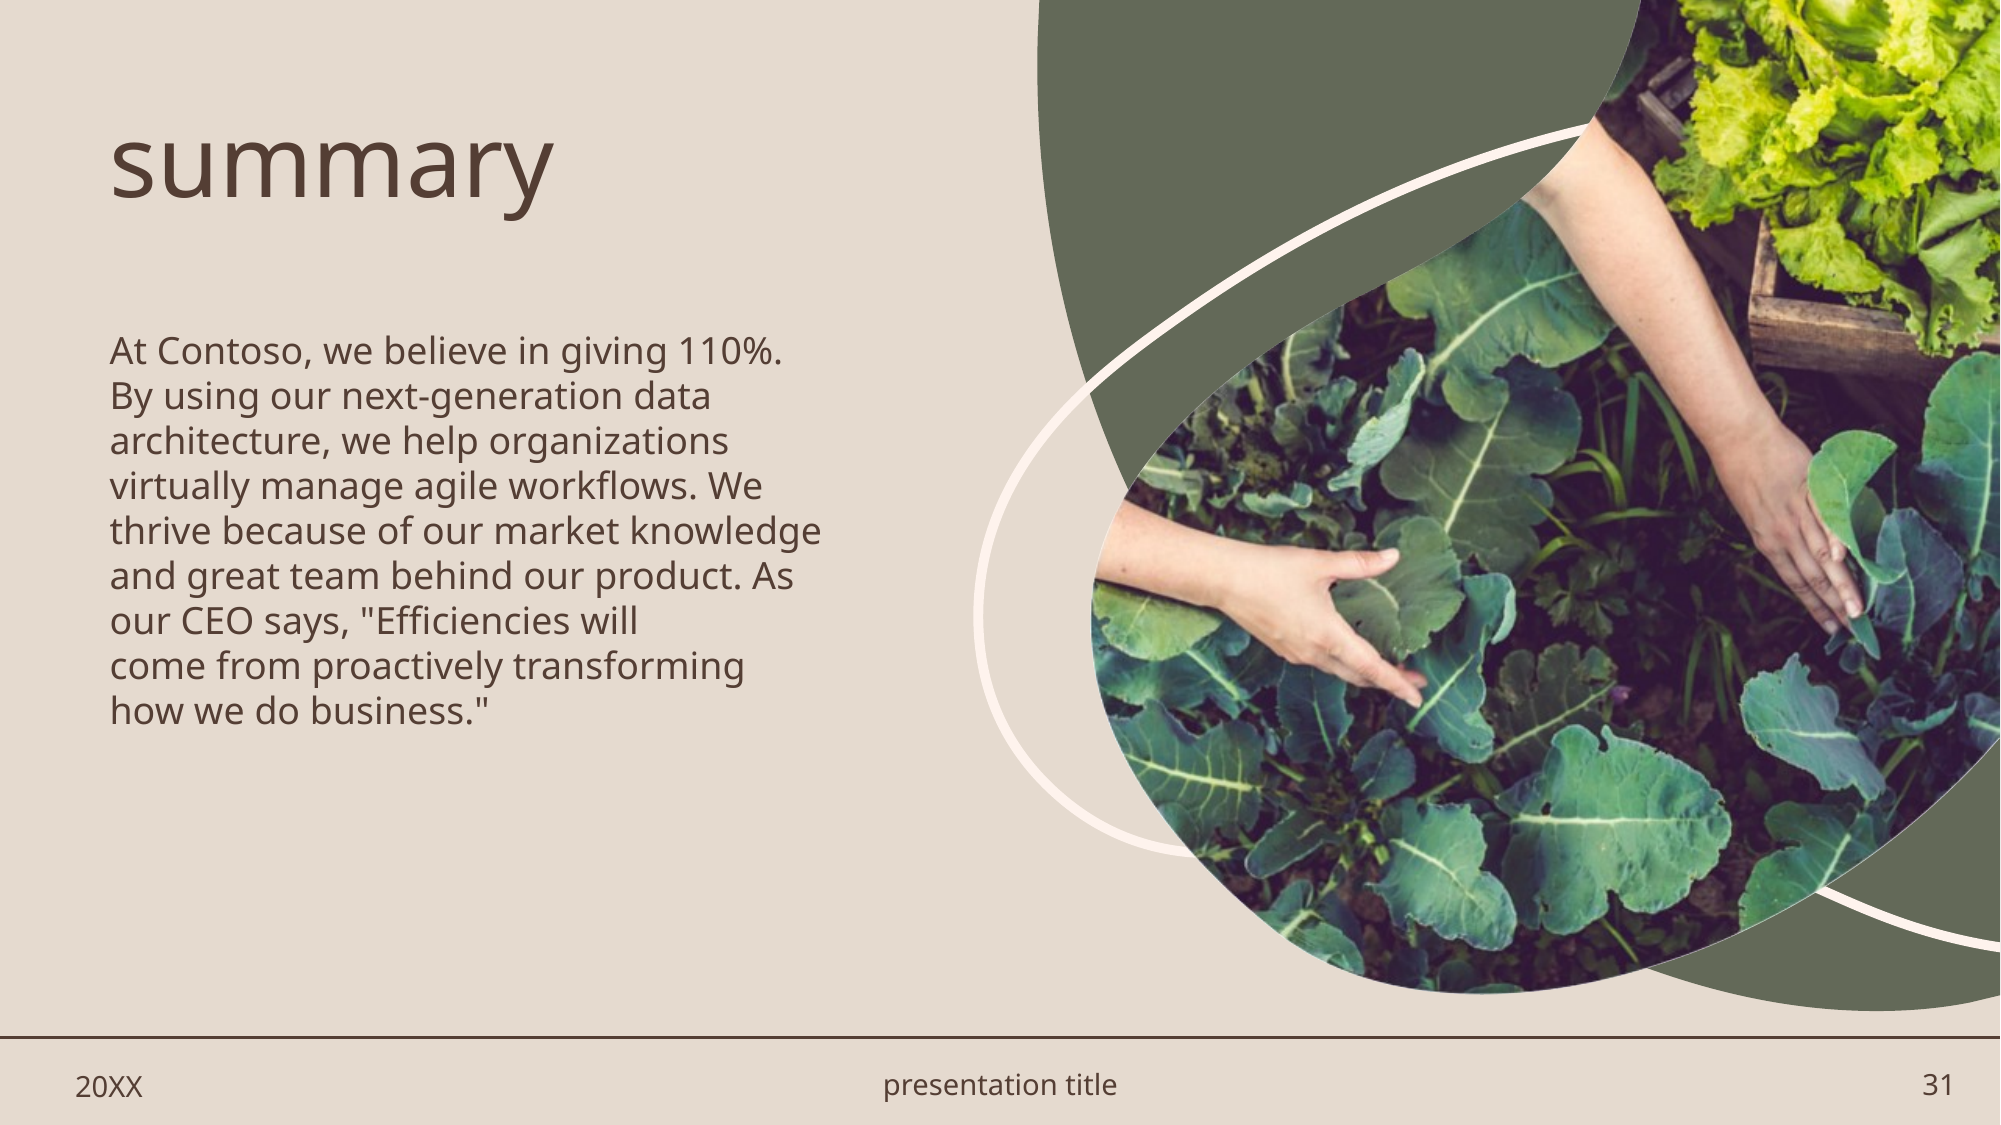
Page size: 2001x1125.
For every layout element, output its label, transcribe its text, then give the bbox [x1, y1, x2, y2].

footer presentation title [718, 1060, 1283, 1112]
list At Contoso, we believe in giving 110%. By using our next-generation data architecture, we help organizations virtually manage agile workflows. We thrive because of our market knowledge and great team behind our product. As our CEO says, "Efficiencies will come from proactively transforming how we do business."​ [94, 319, 845, 988]
picture [1090, 0, 2000, 995]
slide_number 20XX [60, 1060, 222, 1112]
title summary [94, 115, 1090, 227]
slide_number 31 [1808, 1060, 1971, 1112]
